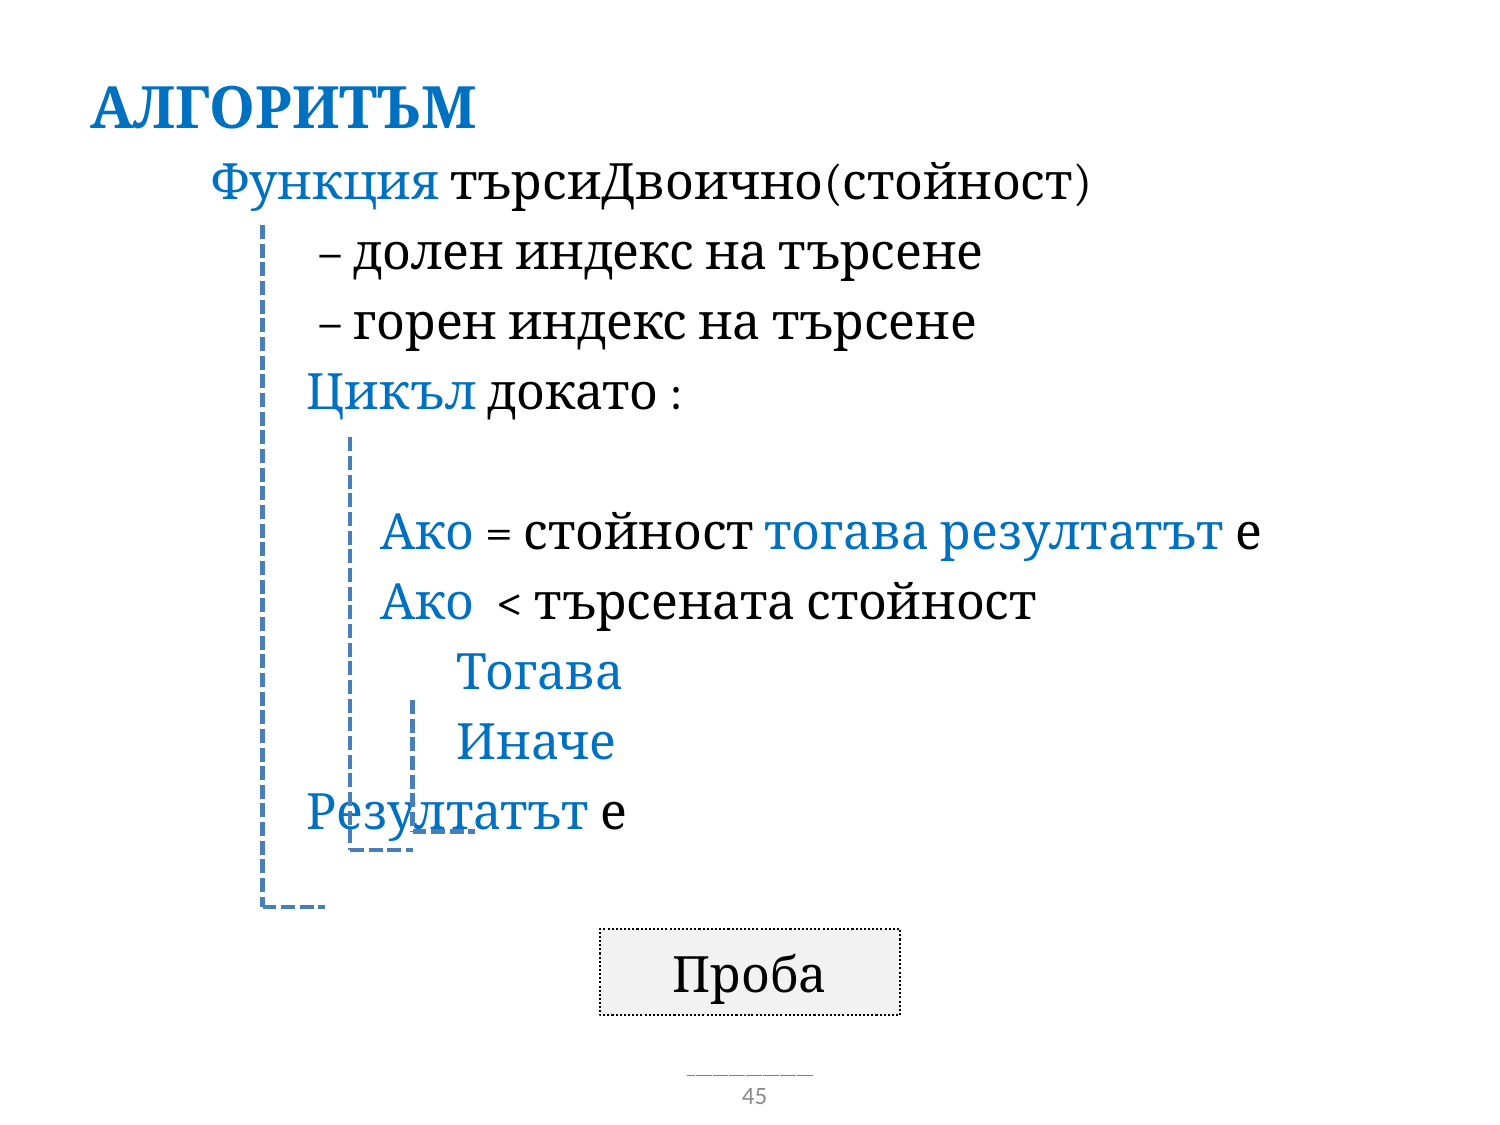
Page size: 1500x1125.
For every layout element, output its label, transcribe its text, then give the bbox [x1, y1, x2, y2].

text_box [349, 437, 413, 851]
slide_number 45 [579, 1065, 930, 1125]
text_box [412, 699, 476, 832]
text_box Проба [598, 927, 902, 1017]
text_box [262, 224, 326, 908]
